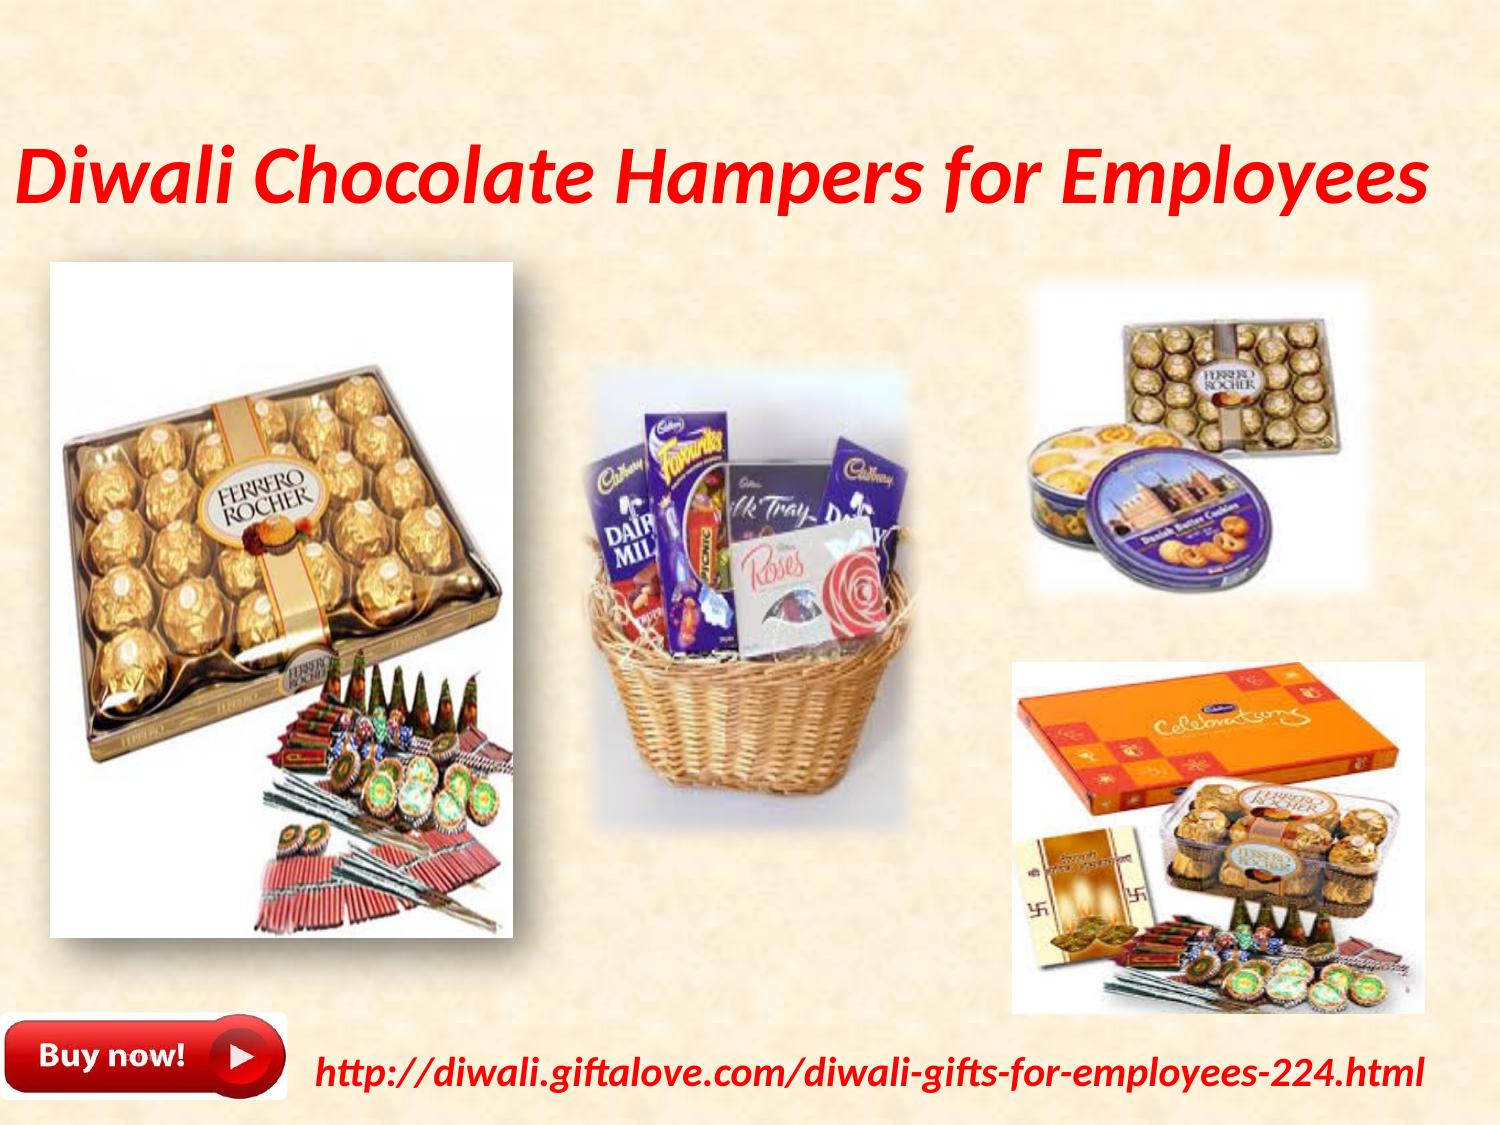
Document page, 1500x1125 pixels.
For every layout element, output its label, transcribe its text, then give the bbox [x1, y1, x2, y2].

text_box Diwali Chocolate Hampers for Employees [0, 112, 1467, 228]
text_box http://diwali.giftalove.com/diwali-gifts-for-employees-224.html [299, 1037, 1500, 1103]
picture [0, 0, 1500, 1125]
